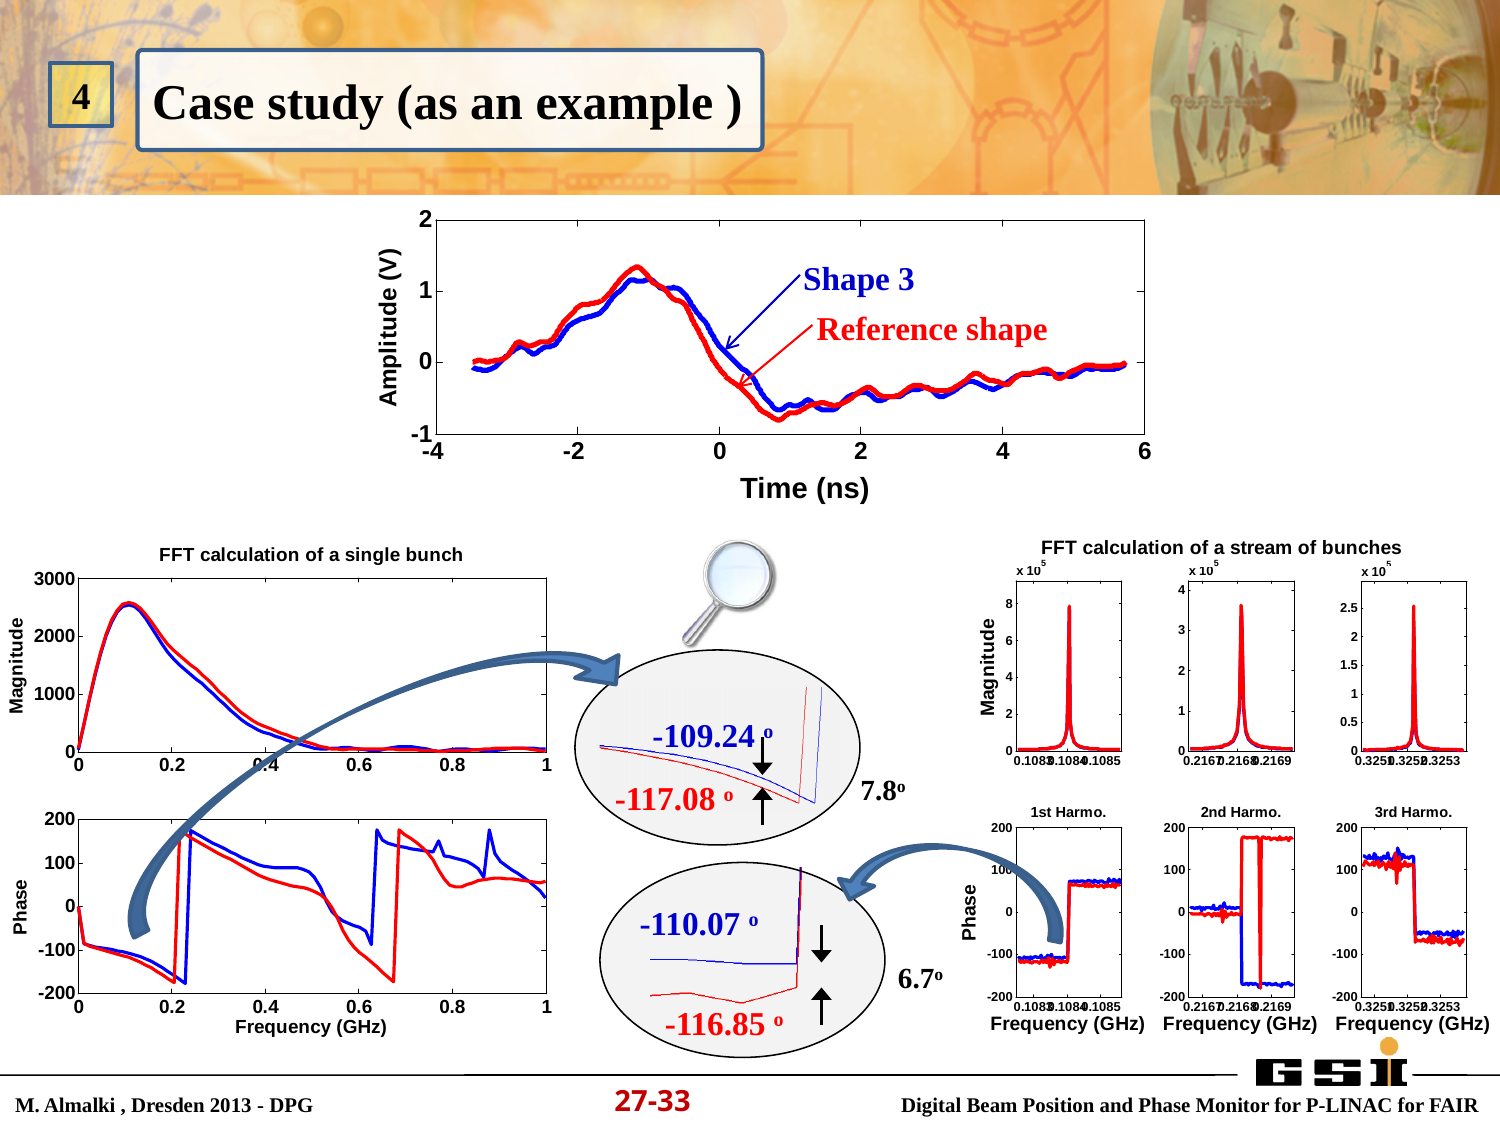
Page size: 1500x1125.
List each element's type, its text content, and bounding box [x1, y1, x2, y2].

picture [362, 202, 1158, 488]
picture [674, 537, 788, 651]
text_box M. Almalki , Dresden 2013 - DPG Digital Beam Position and Phase Monitor for P-LINAC for FAIR [0, 1092, 1494, 1125]
picture [910, 537, 1500, 1057]
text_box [0, 0, 1500, 1086]
picture [649, 866, 817, 1013]
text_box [737, 324, 813, 388]
picture [0, 539, 838, 1051]
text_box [724, 274, 801, 351]
